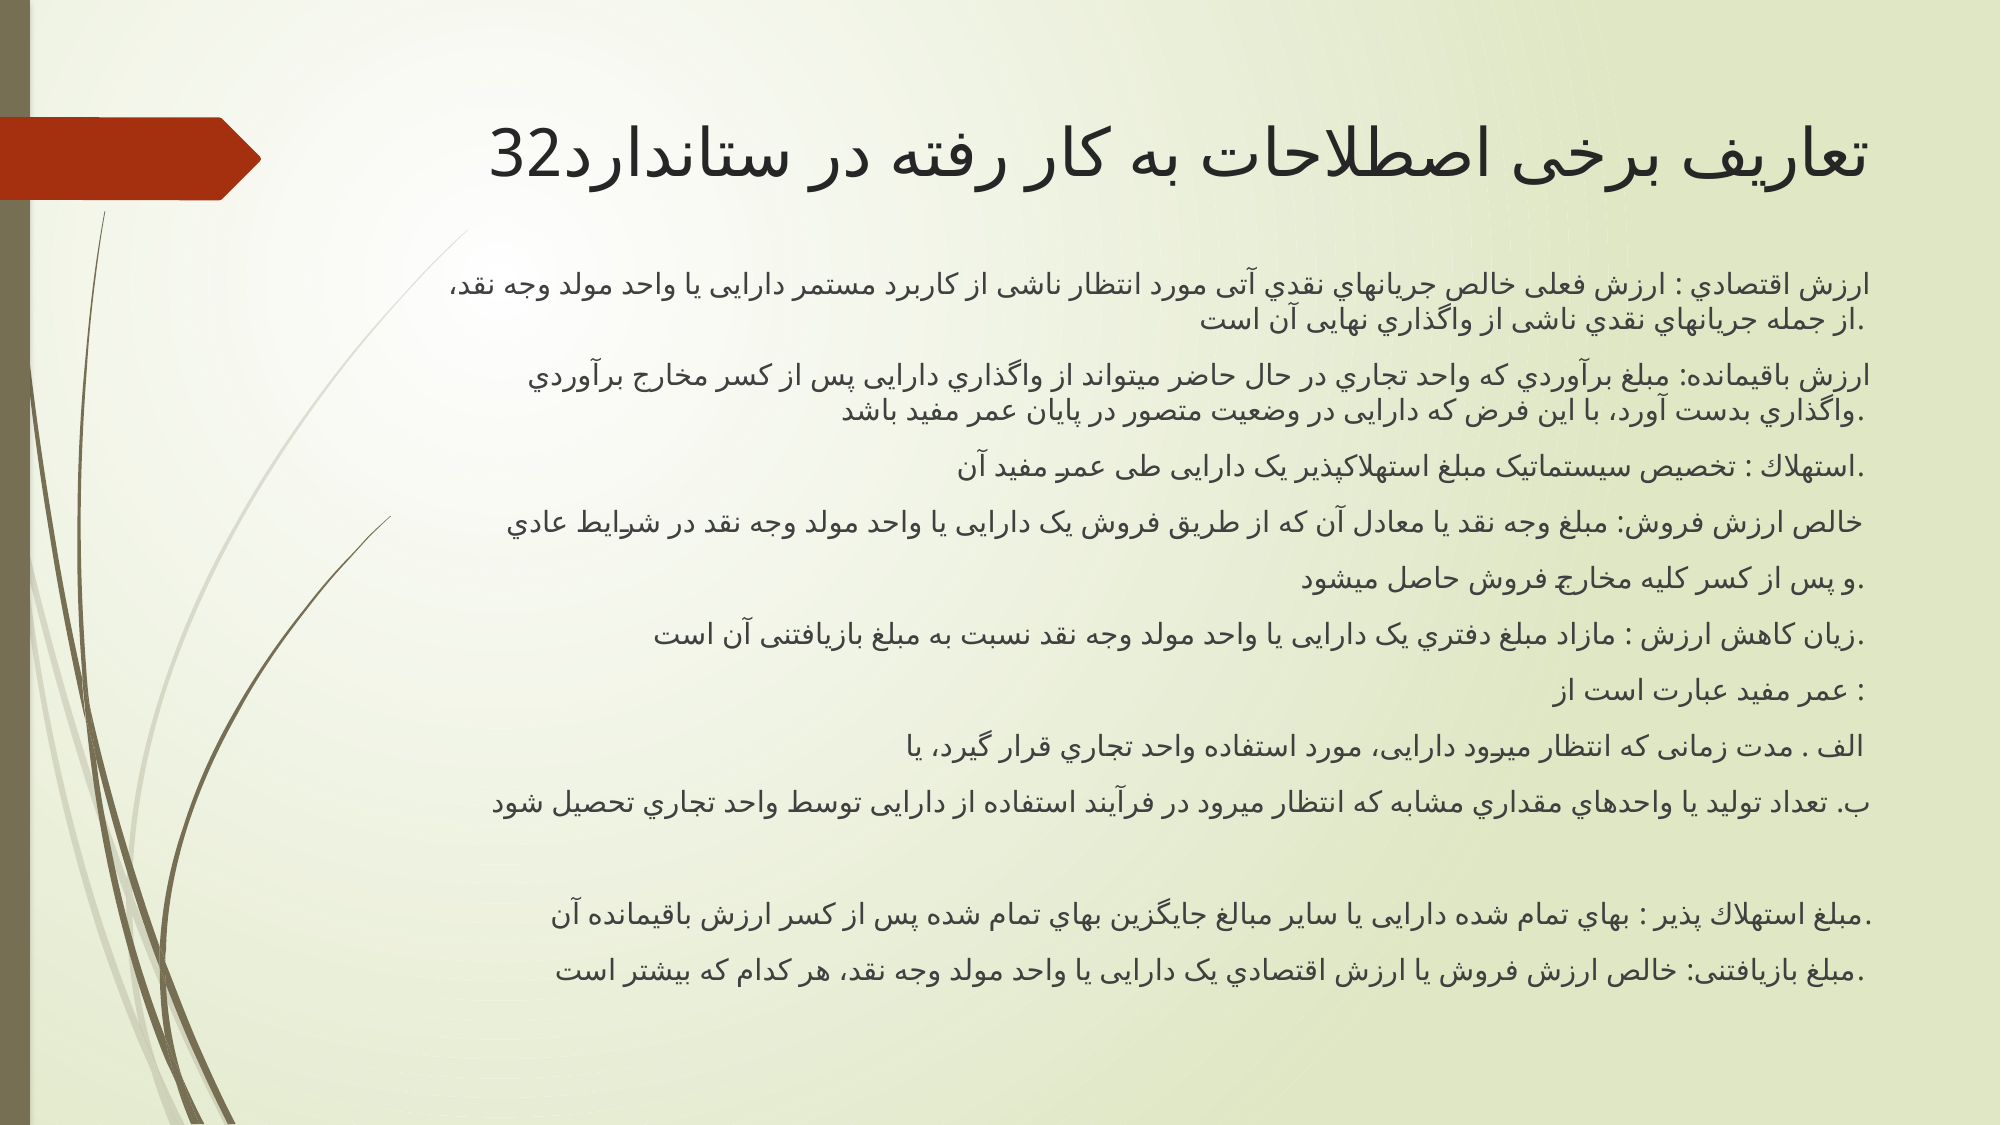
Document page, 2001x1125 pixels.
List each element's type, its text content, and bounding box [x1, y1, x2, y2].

list ارزش اقتصادي : ارزش فعلی خالص جریانهاي نقدي آتی مورد انتظار ناشی از کاربرد مستمر دارایی یا واحد مولد وجه نقد، از جمله جریانهاي نقدي ناشی از واگذاري نهایی آن است. ارزش باقیمانده: مبلغ برآوردي که واحد تجاري در حال حاضر میتواند از واگذاري دارایی پس از کسر مخارج برآوردي واگذاري بدست آورد، با این فرض که دارایی در وضعیت متصور در پایان عمر مفید باشد. استهلاك : تخصیص سیستماتیک مبلغ استهلاكپذیر یک دارایی طی عمر مفید آن. خالص ارزش فروش: مبلغ وجه نقد یا معادل آن که از طریق فروش یک دارایی یا واحد مولد وجه نقد در شرایط عادي و پس از کسر کلیه مخارج فروش حاصل میشود. زیان کاهش ارزش : مازاد مبلغ دفتري یک دارایی یا واحد مولد وجه نقد نسبت به مبلغ بازیافتنی آن است. عمر مفید عبارت است از : الف . مدت زمانی که انتظار میرود دارایی، مورد استفاده واحد تجاري قرار گیرد، یا ب. تعداد تولید یا واحدهاي مقداري مشابه که انتظار میرود در فرآیند استفاده از دارایی توسط واحد تجاري تحصیل شود مبلغ استهلاك پذیر : بهاي تمام شده دارایی یا سایر مبالغ جایگزین بهاي تمام شده پس از کسر ارزش باقیمانده آن. مبلغ بازیافتنی: خالص ارزش فروش یا ارزش اقتصادي یک دارایی یا واحد مولد وجه نقد، هر کدام که بیشتر است. [424, 258, 1888, 1079]
title تعاریف برخی اصطلاحات به کار رفته در ستاندارد32 [425, 102, 1888, 258]
